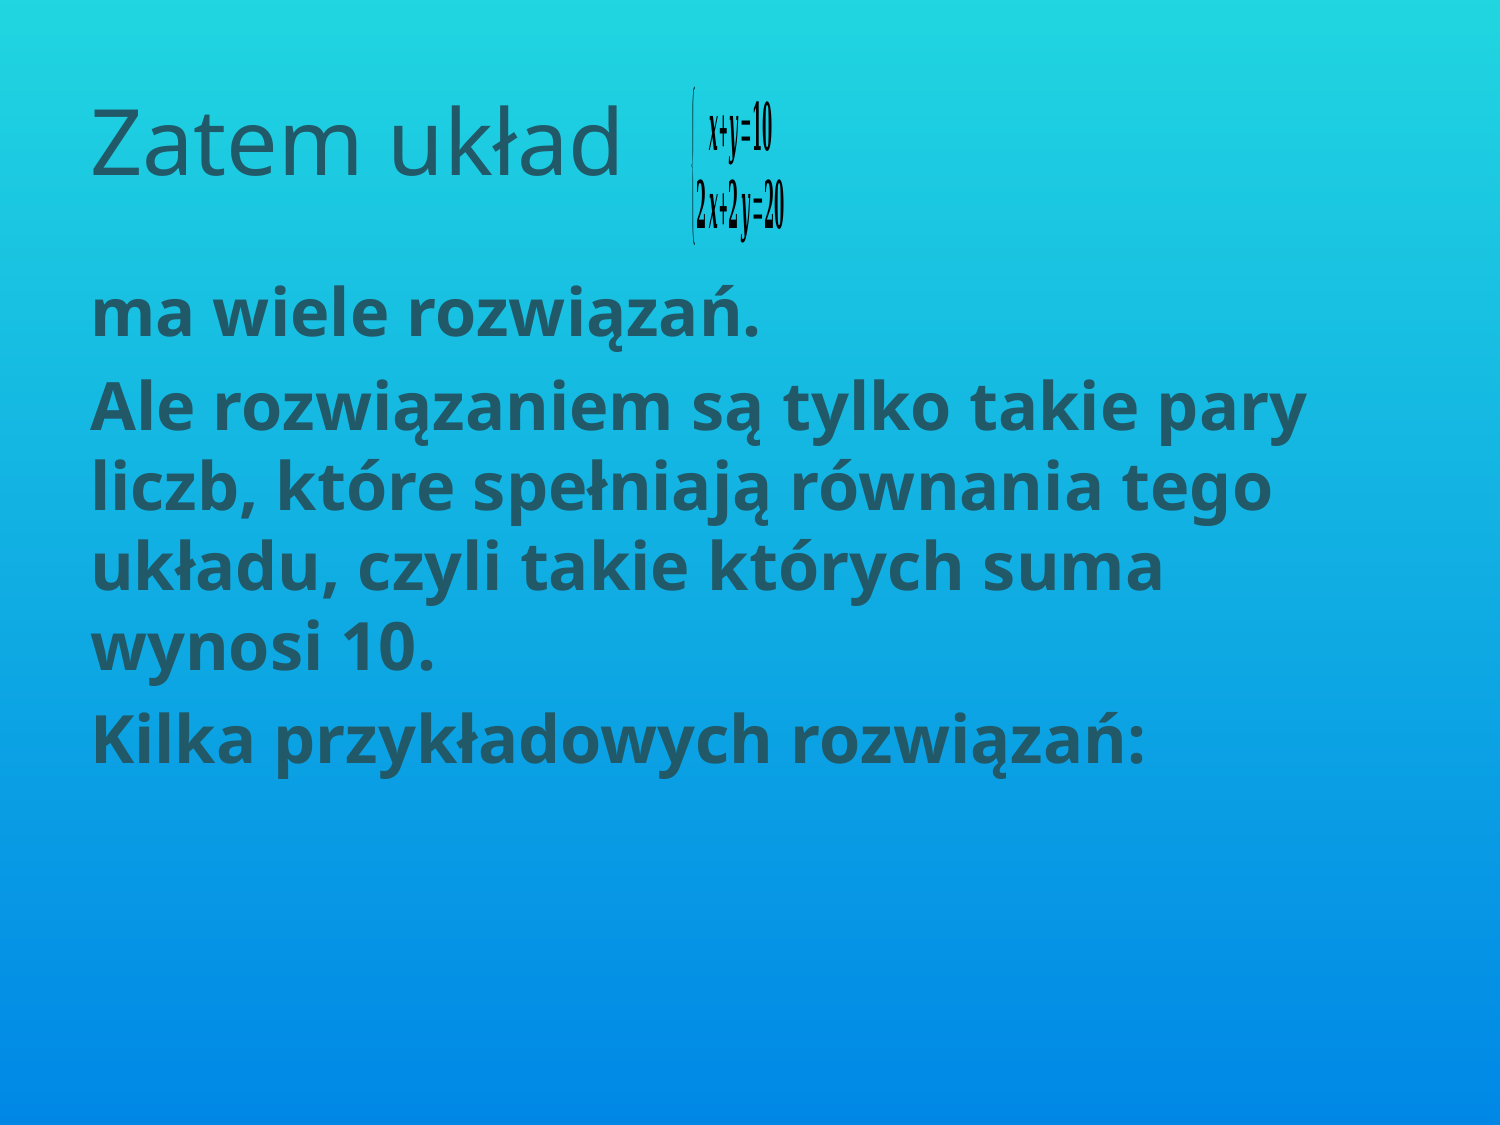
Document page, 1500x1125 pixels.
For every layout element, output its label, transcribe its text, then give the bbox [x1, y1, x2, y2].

title Zatem układ [75, 45, 1425, 233]
